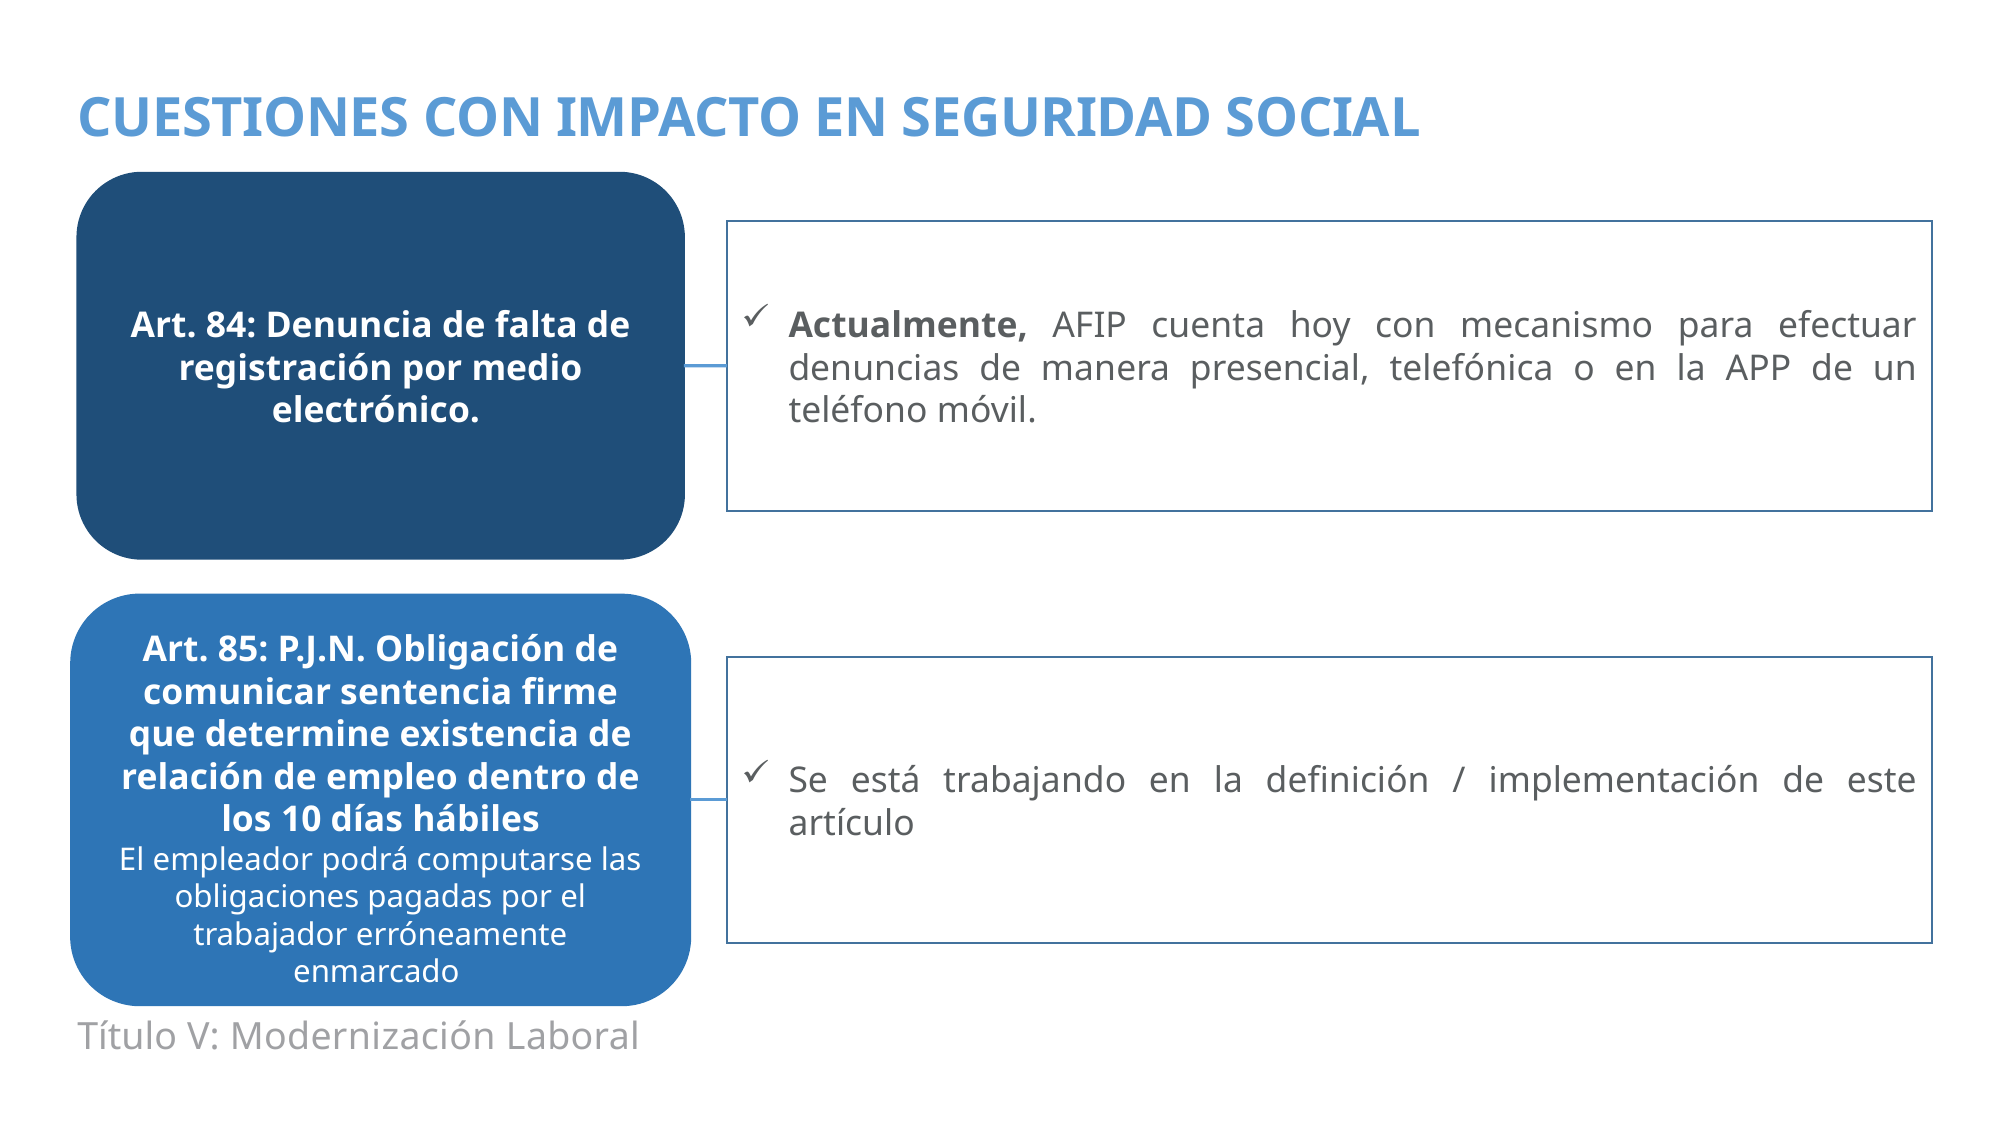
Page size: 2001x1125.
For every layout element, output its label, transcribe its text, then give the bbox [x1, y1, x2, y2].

text_box Actualmente, AFIP cuenta hoy con mecanismo para efectuar denuncias de manera presencial, telefónica o en la APP de un teléfono móvil. [726, 220, 1933, 512]
text_box Se está trabajando en la definición / implementación de este artículo [726, 656, 1933, 944]
text_box Título V: Modernización Laboral [77, 1019, 1073, 1057]
text_box Art. 84: Denuncia de falta de registración por medio electrónico. [76, 171, 685, 560]
text_box CUESTIONES CON IMPACTO EN SEGURIDAD SOCIAL [77, 84, 1613, 148]
text_box Art. 85: P.J.N. Obligación de comunicar sentencia firme que determine existencia de relación de empleo dentro de los 10 días hábiles El empleador podrá computarse las obligaciones pagadas por el trabajador erróneamente enmarcado [70, 593, 692, 1007]
